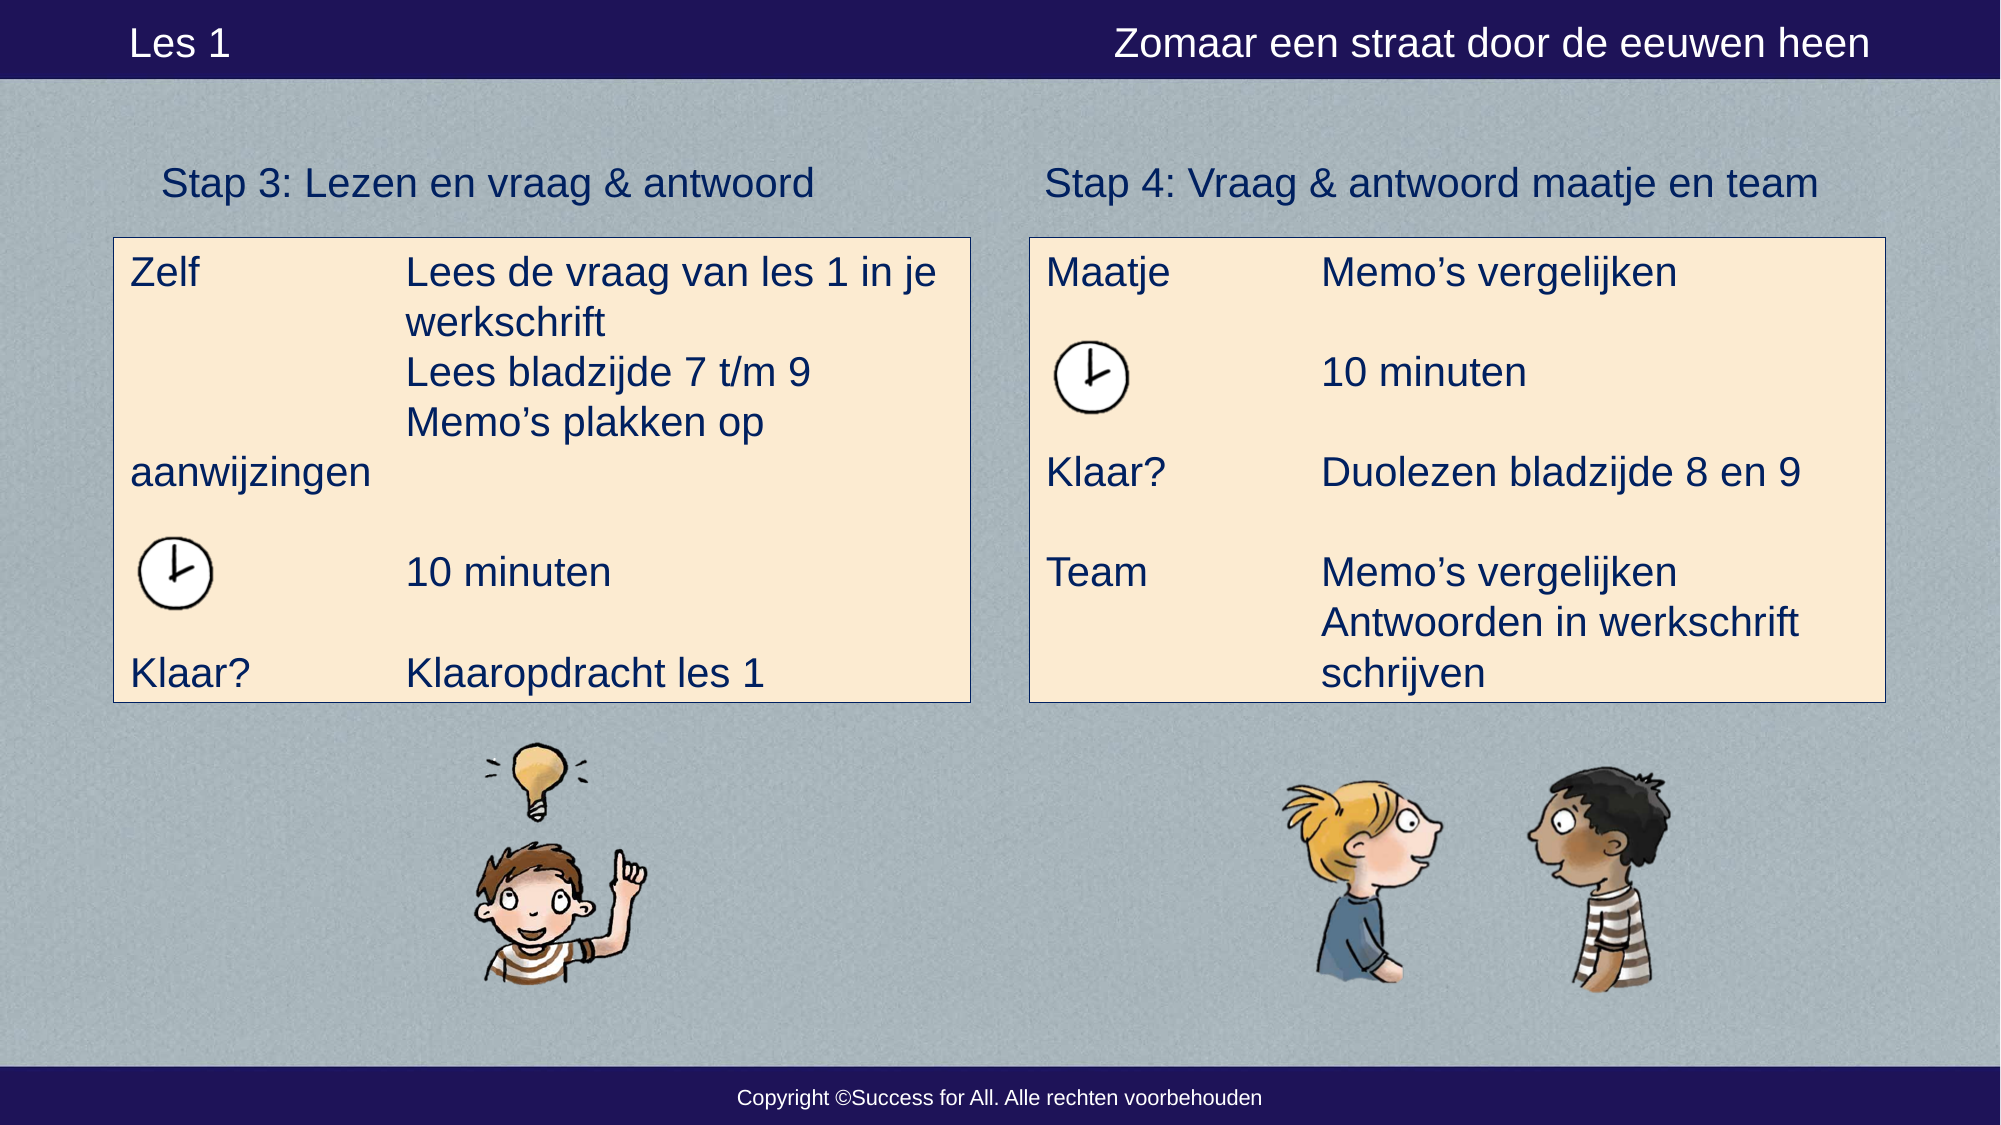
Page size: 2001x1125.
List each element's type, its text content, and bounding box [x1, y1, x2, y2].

text_box Stap 3: Lezen en vraag & antwoord [146, 148, 939, 214]
text_box Maatje Memo’s vergelijken 10 minuten Klaar? Duolezen bladzijde 8 en 9 Team Memo’s vergelijken Antwoorden in werkschrift schrijven [1029, 237, 1886, 703]
picture [0, 0, 2001, 1125]
text_box Copyright ©Success for All. Alle rechten voorbehouden [0, 1076, 2000, 1125]
text_box Stap 4: Vraag & antwoord maatje en team [1029, 148, 1903, 214]
text_box Zelf Lees de vraag van les 1 in je werkschrift Lees bladzijde 7 t/m 9 Memo’s plakken op aanwijzingen 10 minuten Klaar? Klaaropdracht les 1 [113, 237, 971, 703]
text_box Les 1 [114, 8, 354, 73]
text_box Zomaar een straat door de eeuwen heen [999, 8, 1886, 73]
